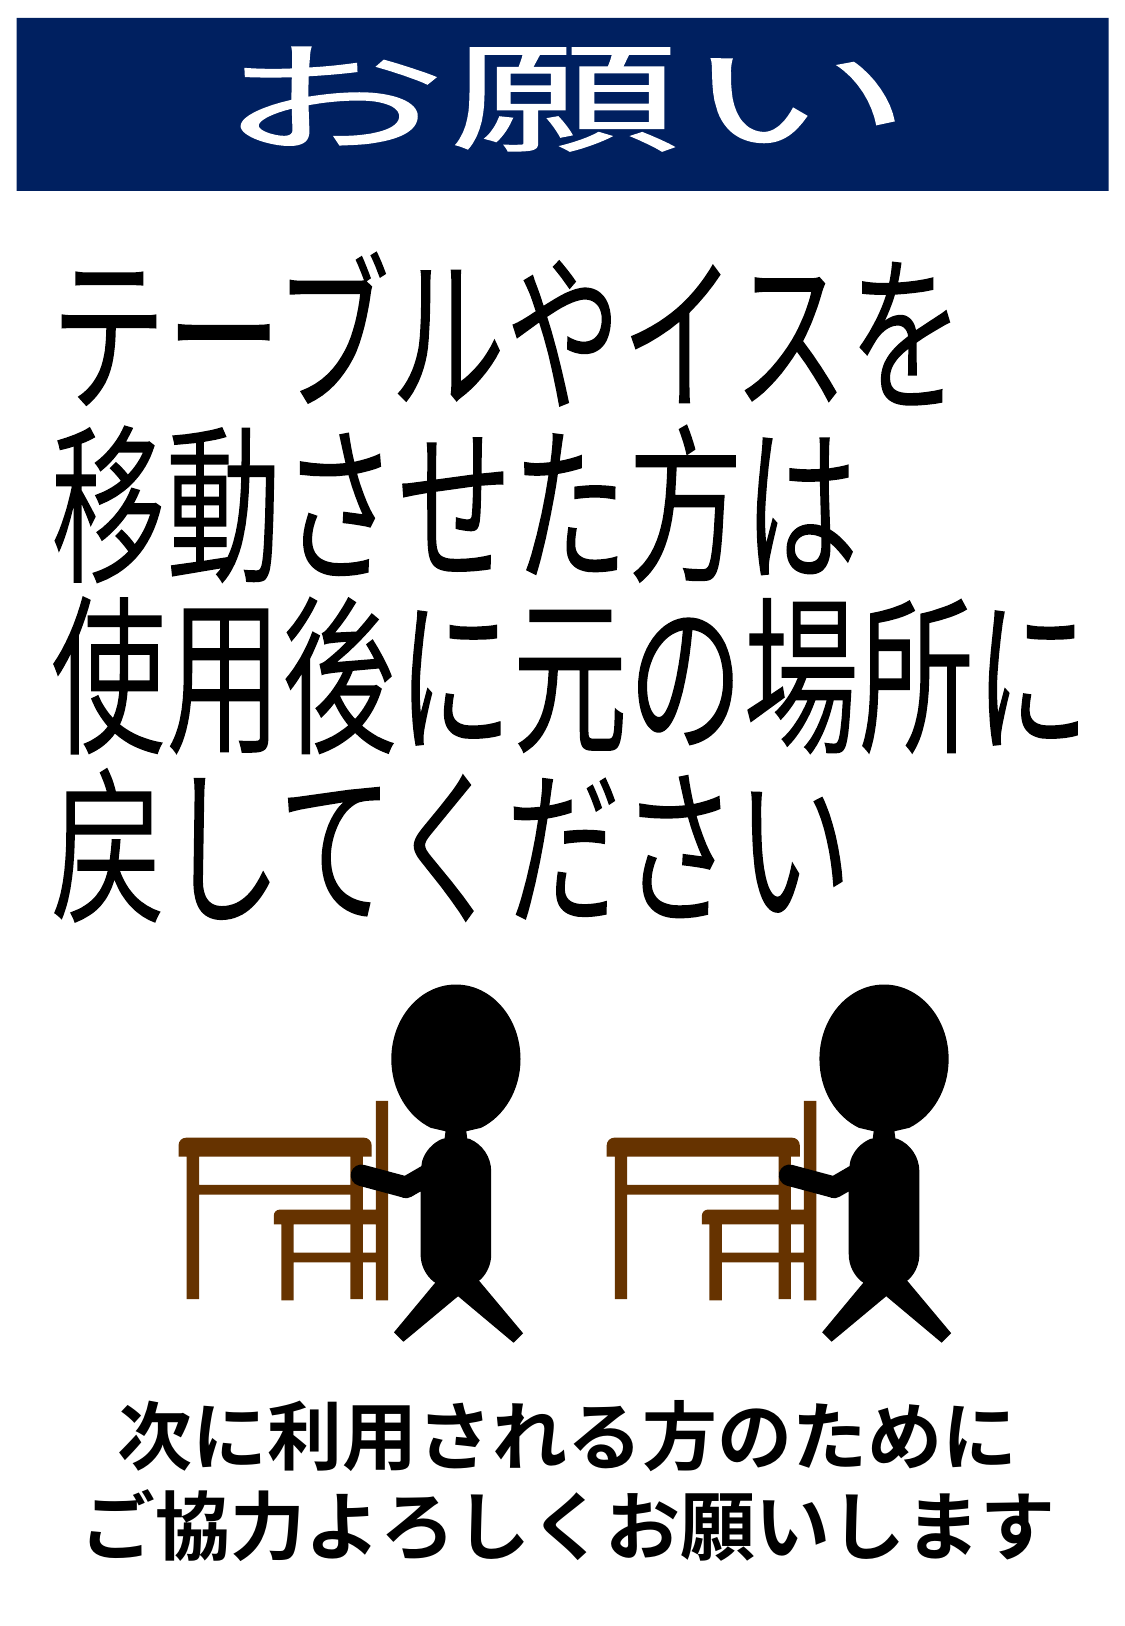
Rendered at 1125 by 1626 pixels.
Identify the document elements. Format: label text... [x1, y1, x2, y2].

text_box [178, 984, 524, 1343]
text_box [14, 16, 1111, 193]
text_box 次に利用される方のために ご協力よろしくお願いします [48, 1381, 1087, 1577]
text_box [606, 984, 952, 1343]
